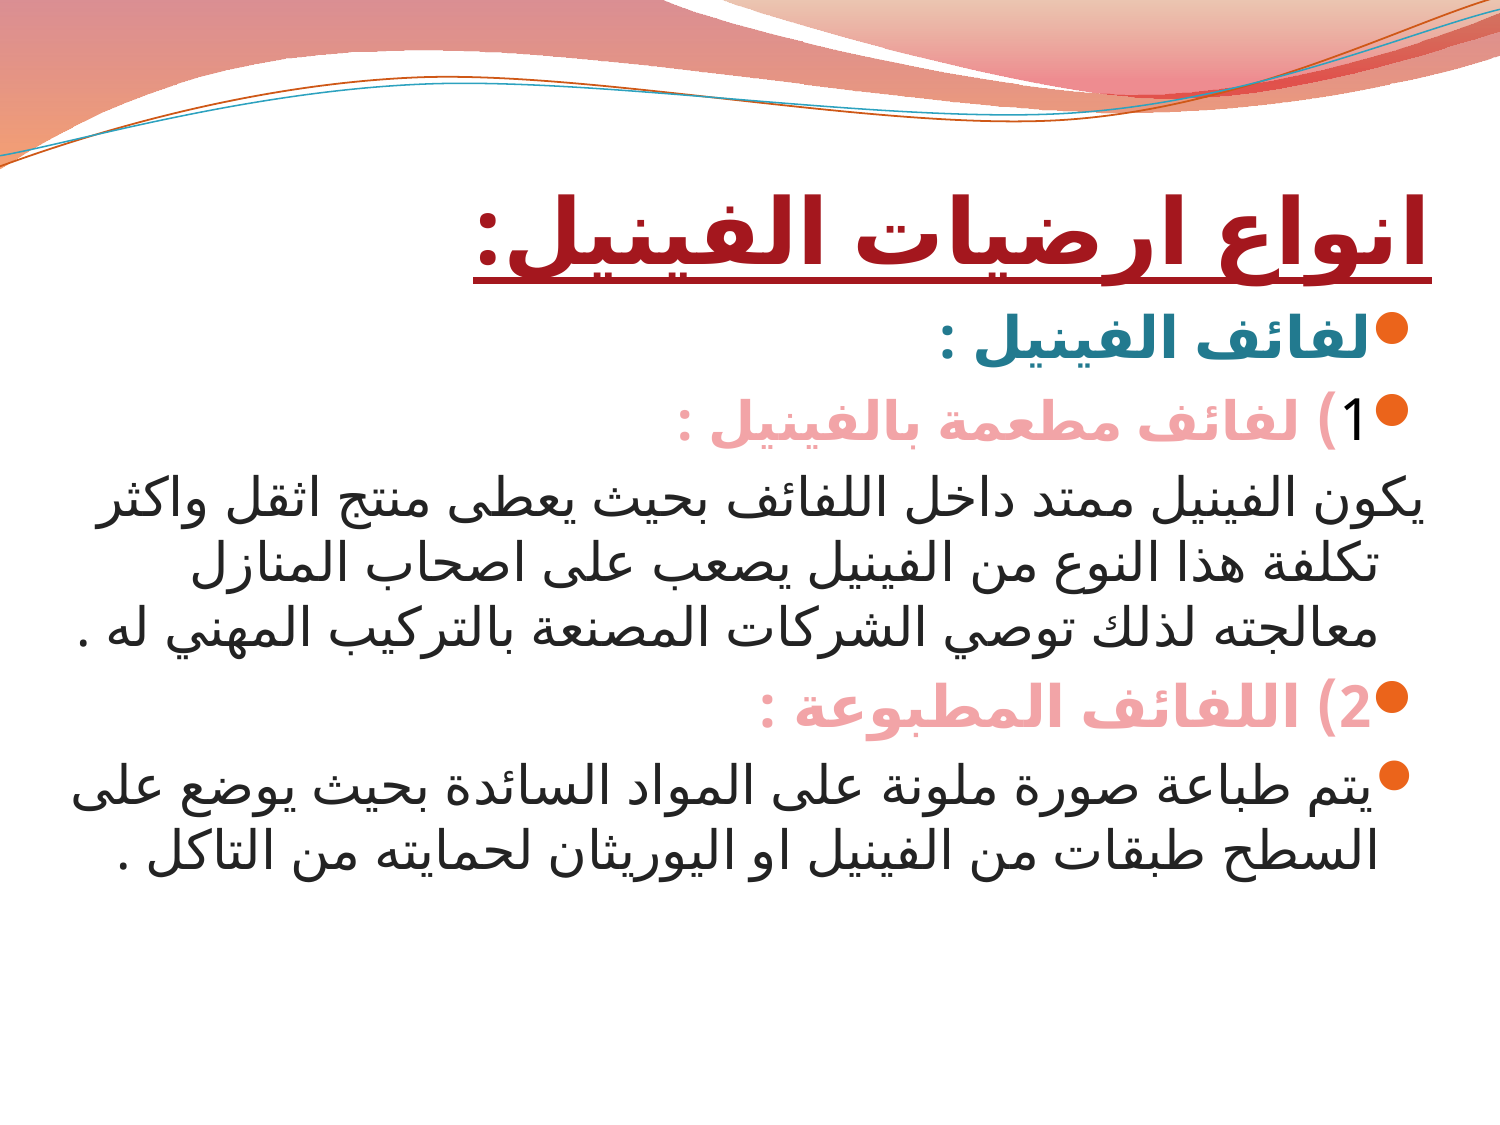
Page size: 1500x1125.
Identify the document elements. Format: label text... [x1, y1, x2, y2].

title انواع ارضيات الفينيل: [82, 175, 1432, 283]
list لفائف الفينيل : 1) لفائف مطعمة بالفينيل : يكون الفينيل ممتد داخل اللفائف بحيث يعطى منتج اثقل واكثر تكلفة هذا النوع من الفينيل يصعب على اصحاب المنازل معالجته لذلك توصي الشركات المصنعة بالتركيب المهني له . 2) اللفائف المطبوعة : يتم طباعة صورة ملونة على المواد السائدة بحيث يوضع على السطح طبقات من الفينيل او اليوريثان لحمايته من التاكل . [46, 292, 1442, 1013]
